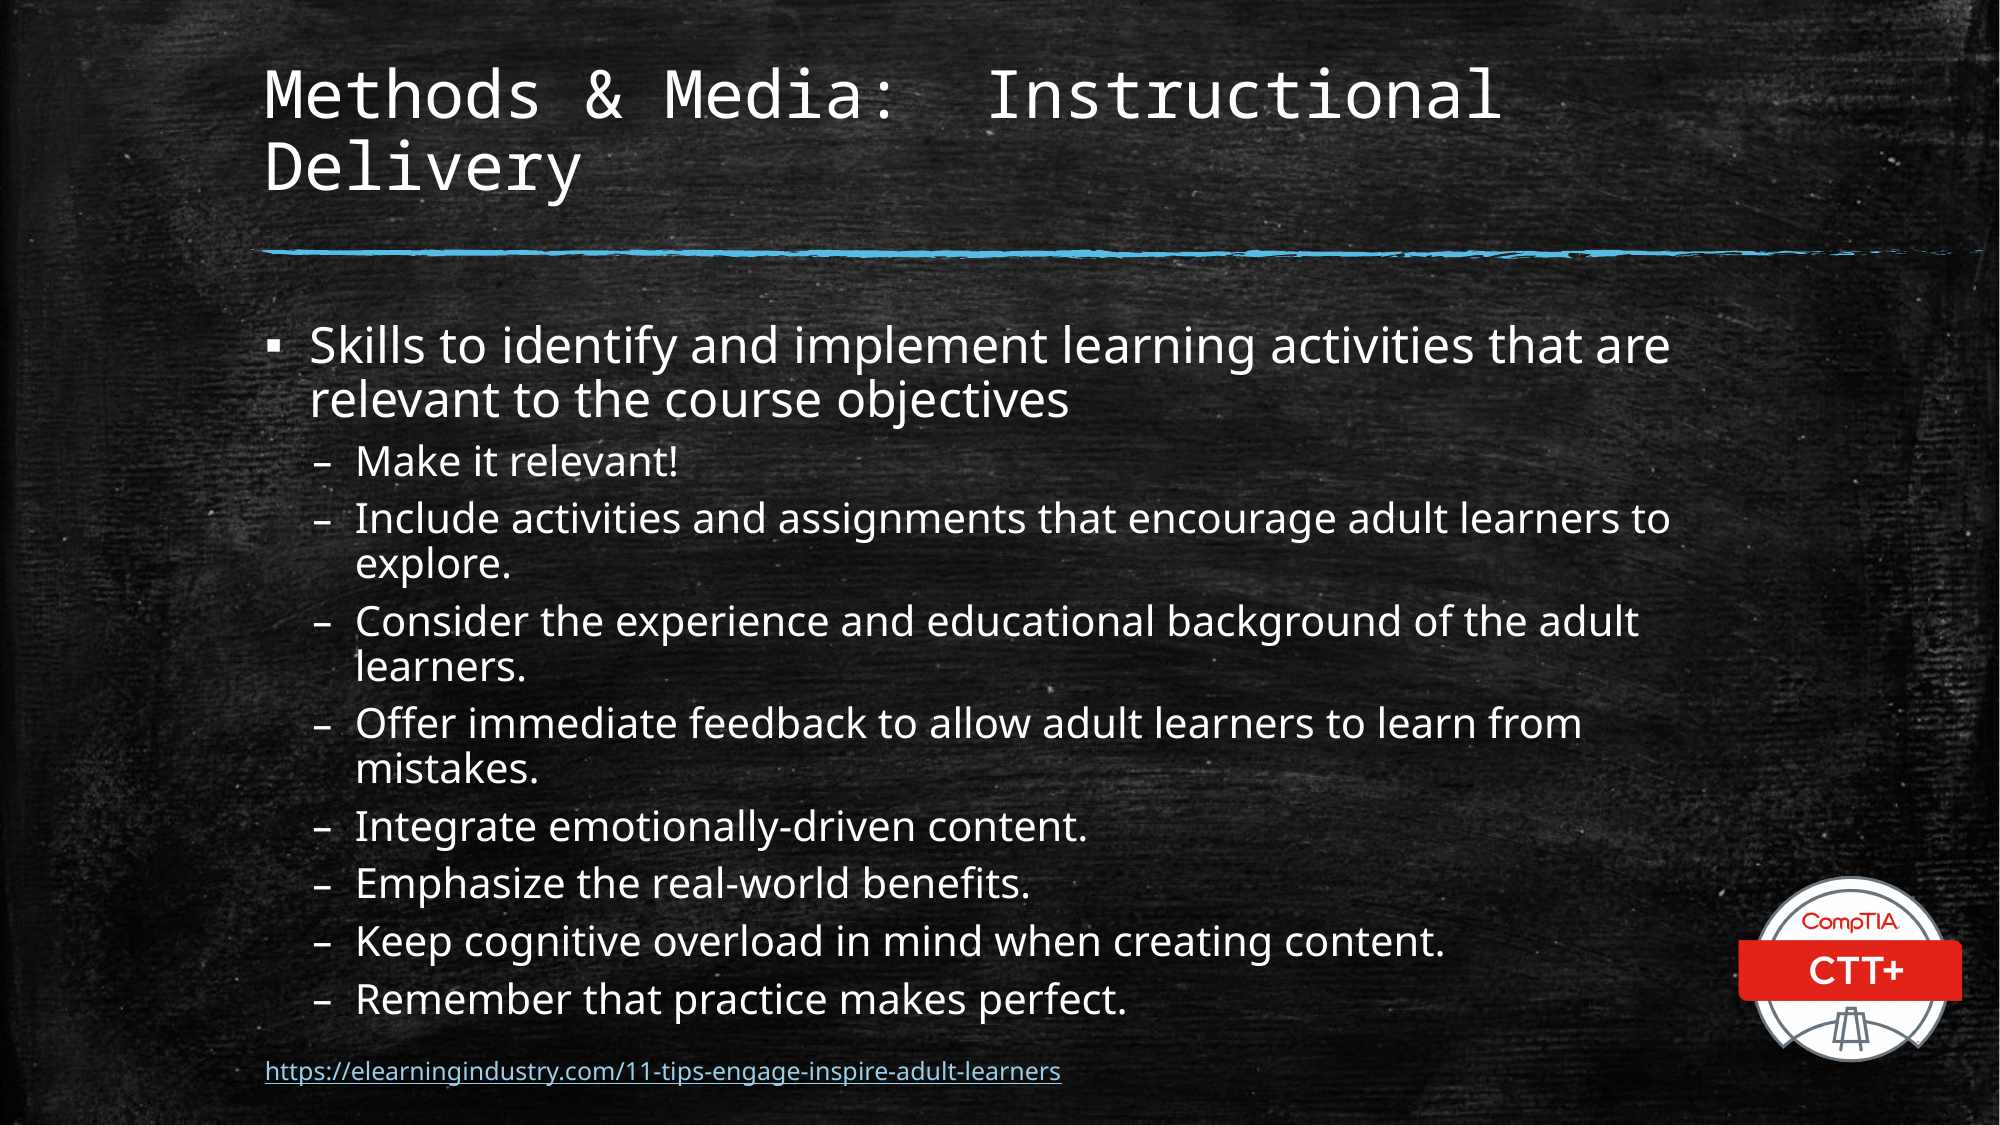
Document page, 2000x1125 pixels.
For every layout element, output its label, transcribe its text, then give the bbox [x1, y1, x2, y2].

footer https://elearningindustry.com/11-tips-engage-inspire-adult-learners [249, 1050, 1288, 1096]
list Skills to identify and implement learning activities that are relevant to the course objectives Make it relevant! Include activities and assignments that encourage adult learners to explore. Consider the experience and educational background of the adult learners. Offer immediate feedback to allow adult learners to learn from mistakes. Integrate emotionally-driven content. Emphasize the real-world benefits. Keep cognitive overload in mind when creating content. Remember that practice makes perfect. [249, 312, 1750, 1013]
title Methods & Media: Instructional Delivery [249, 45, 1750, 213]
picture [1699, 824, 2000, 1125]
